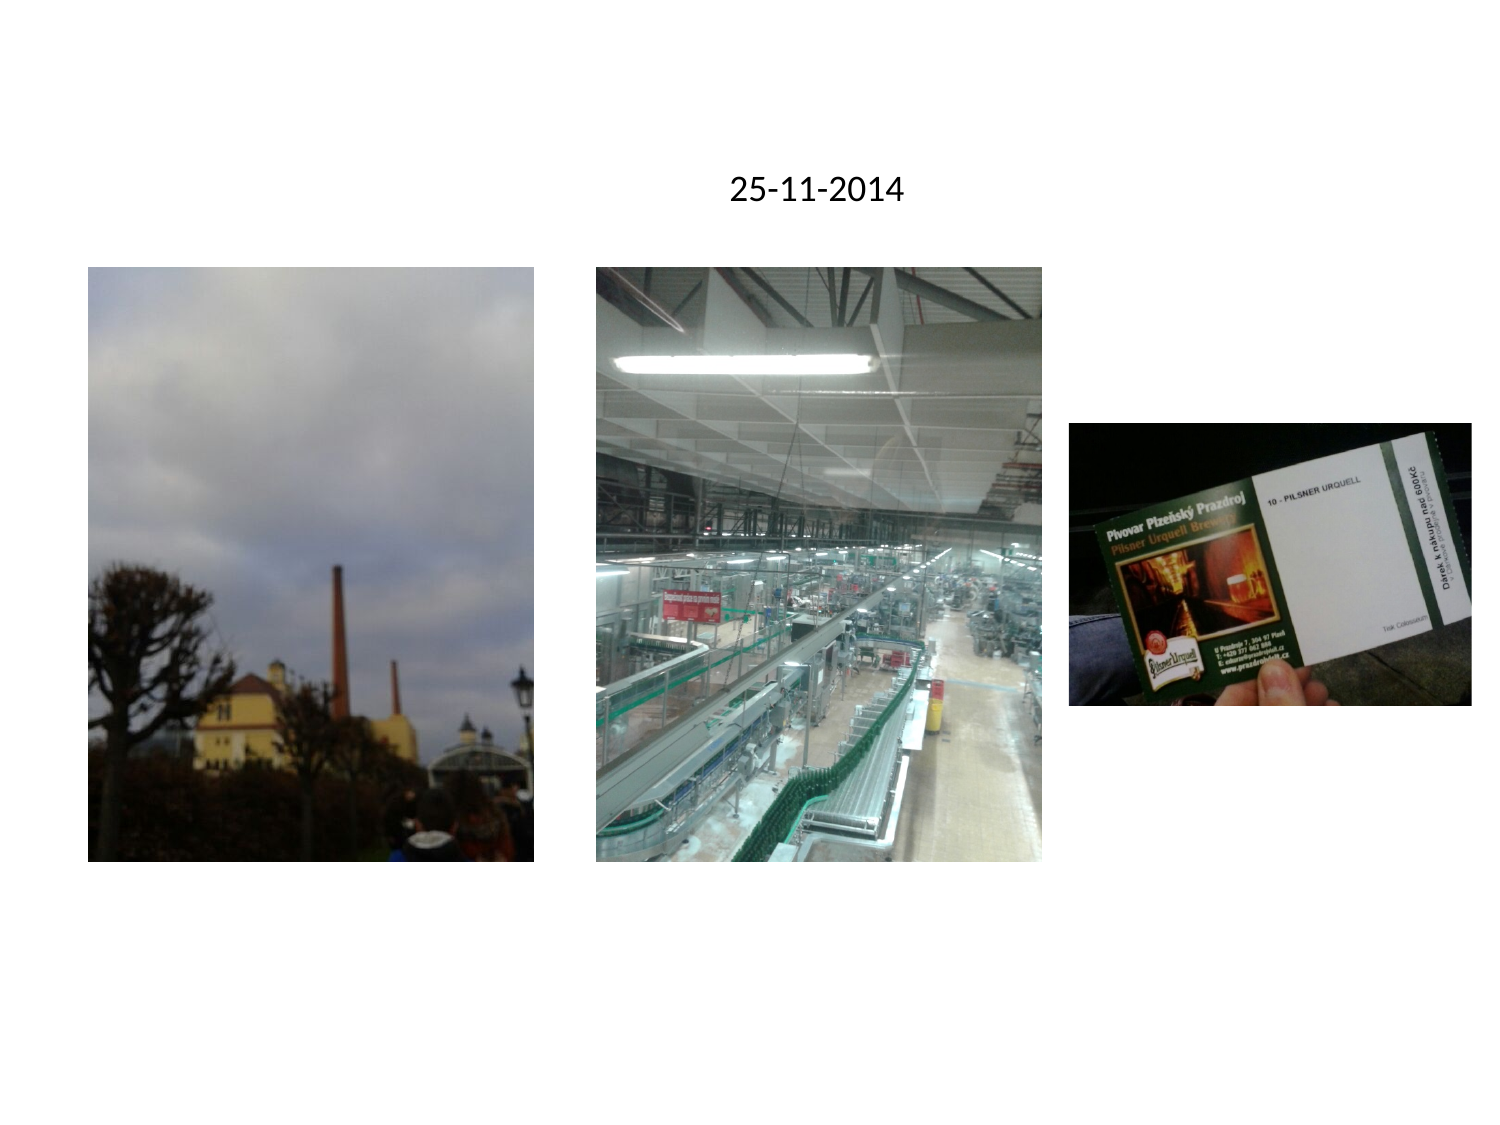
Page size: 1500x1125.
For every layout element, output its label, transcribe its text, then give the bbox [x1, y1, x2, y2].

picture [88, 266, 535, 862]
text_box 25-11-2014 [714, 156, 1400, 216]
picture [1068, 422, 1472, 706]
picture [596, 266, 1043, 862]
